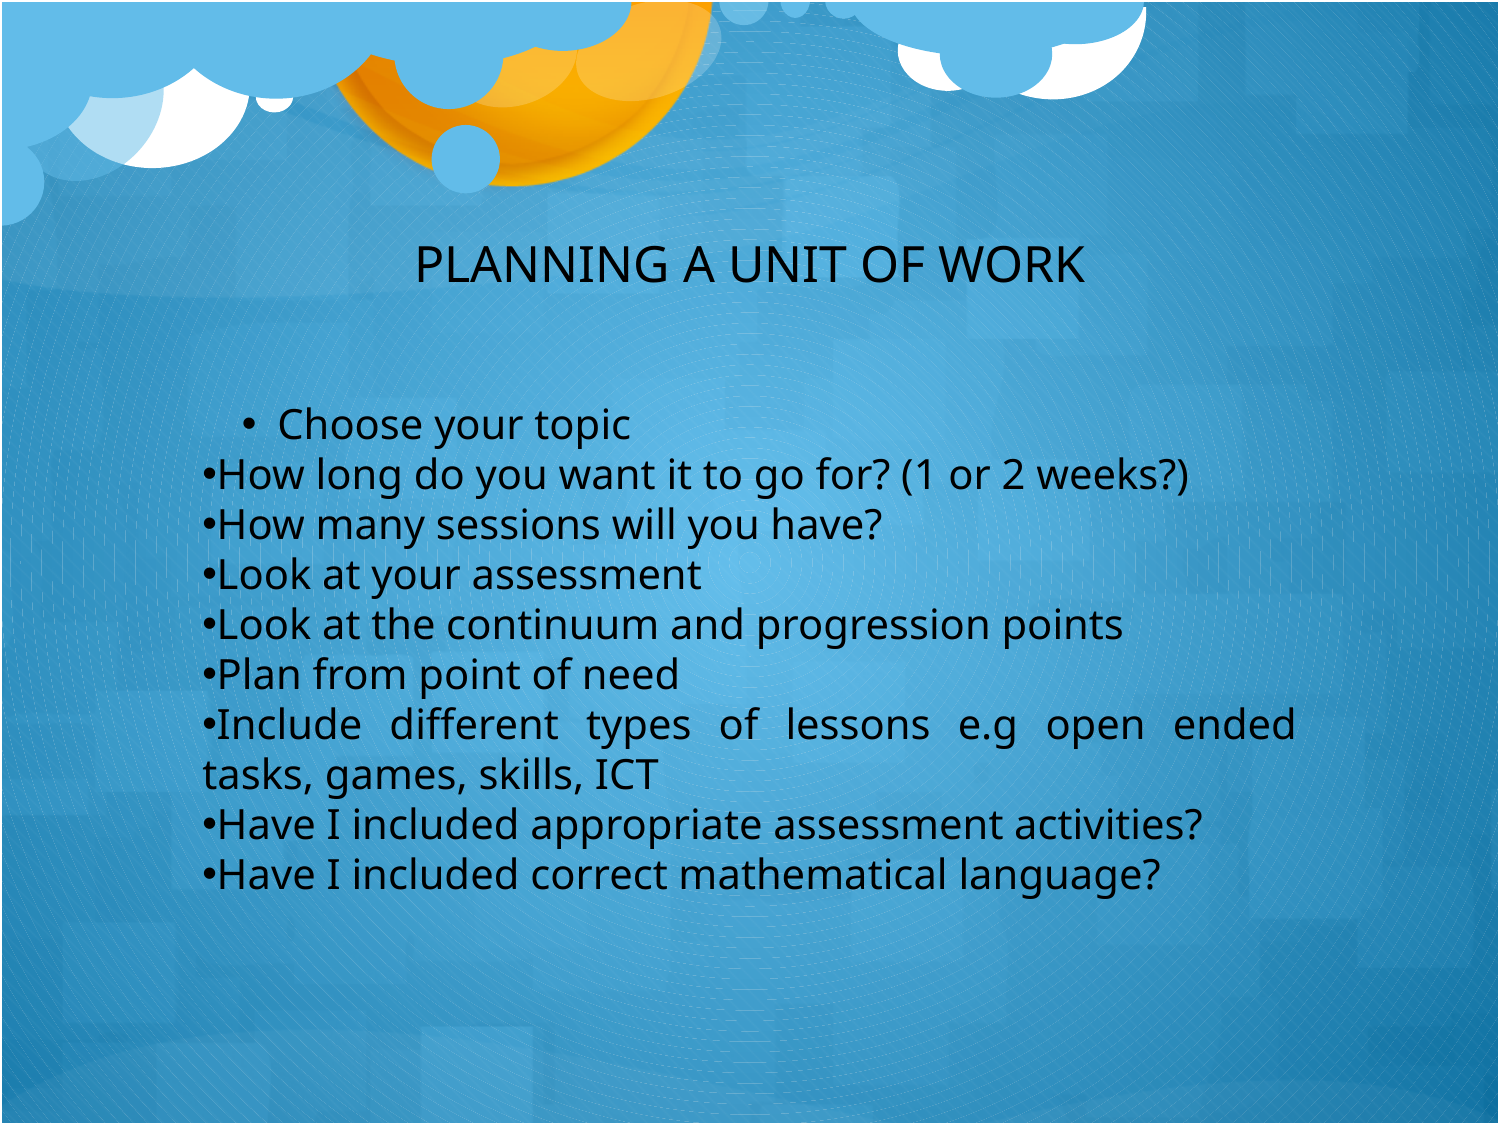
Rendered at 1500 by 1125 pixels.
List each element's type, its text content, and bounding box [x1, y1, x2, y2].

text_box PLANNING A UNIT OF WORK [187, 224, 1313, 300]
picture [2, 2, 1498, 1123]
text_box Choose your topic How long do you want it to go for? (1 or 2 weeks?) How many sessions will you have? Look at your assessment Look at the continuum and progression points Plan from point of need Include different types of lessons e.g open ended tasks, games, skills, ICT Have I included appropriate assessment activities? Have I included correct mathematical language? [187, 390, 1313, 996]
